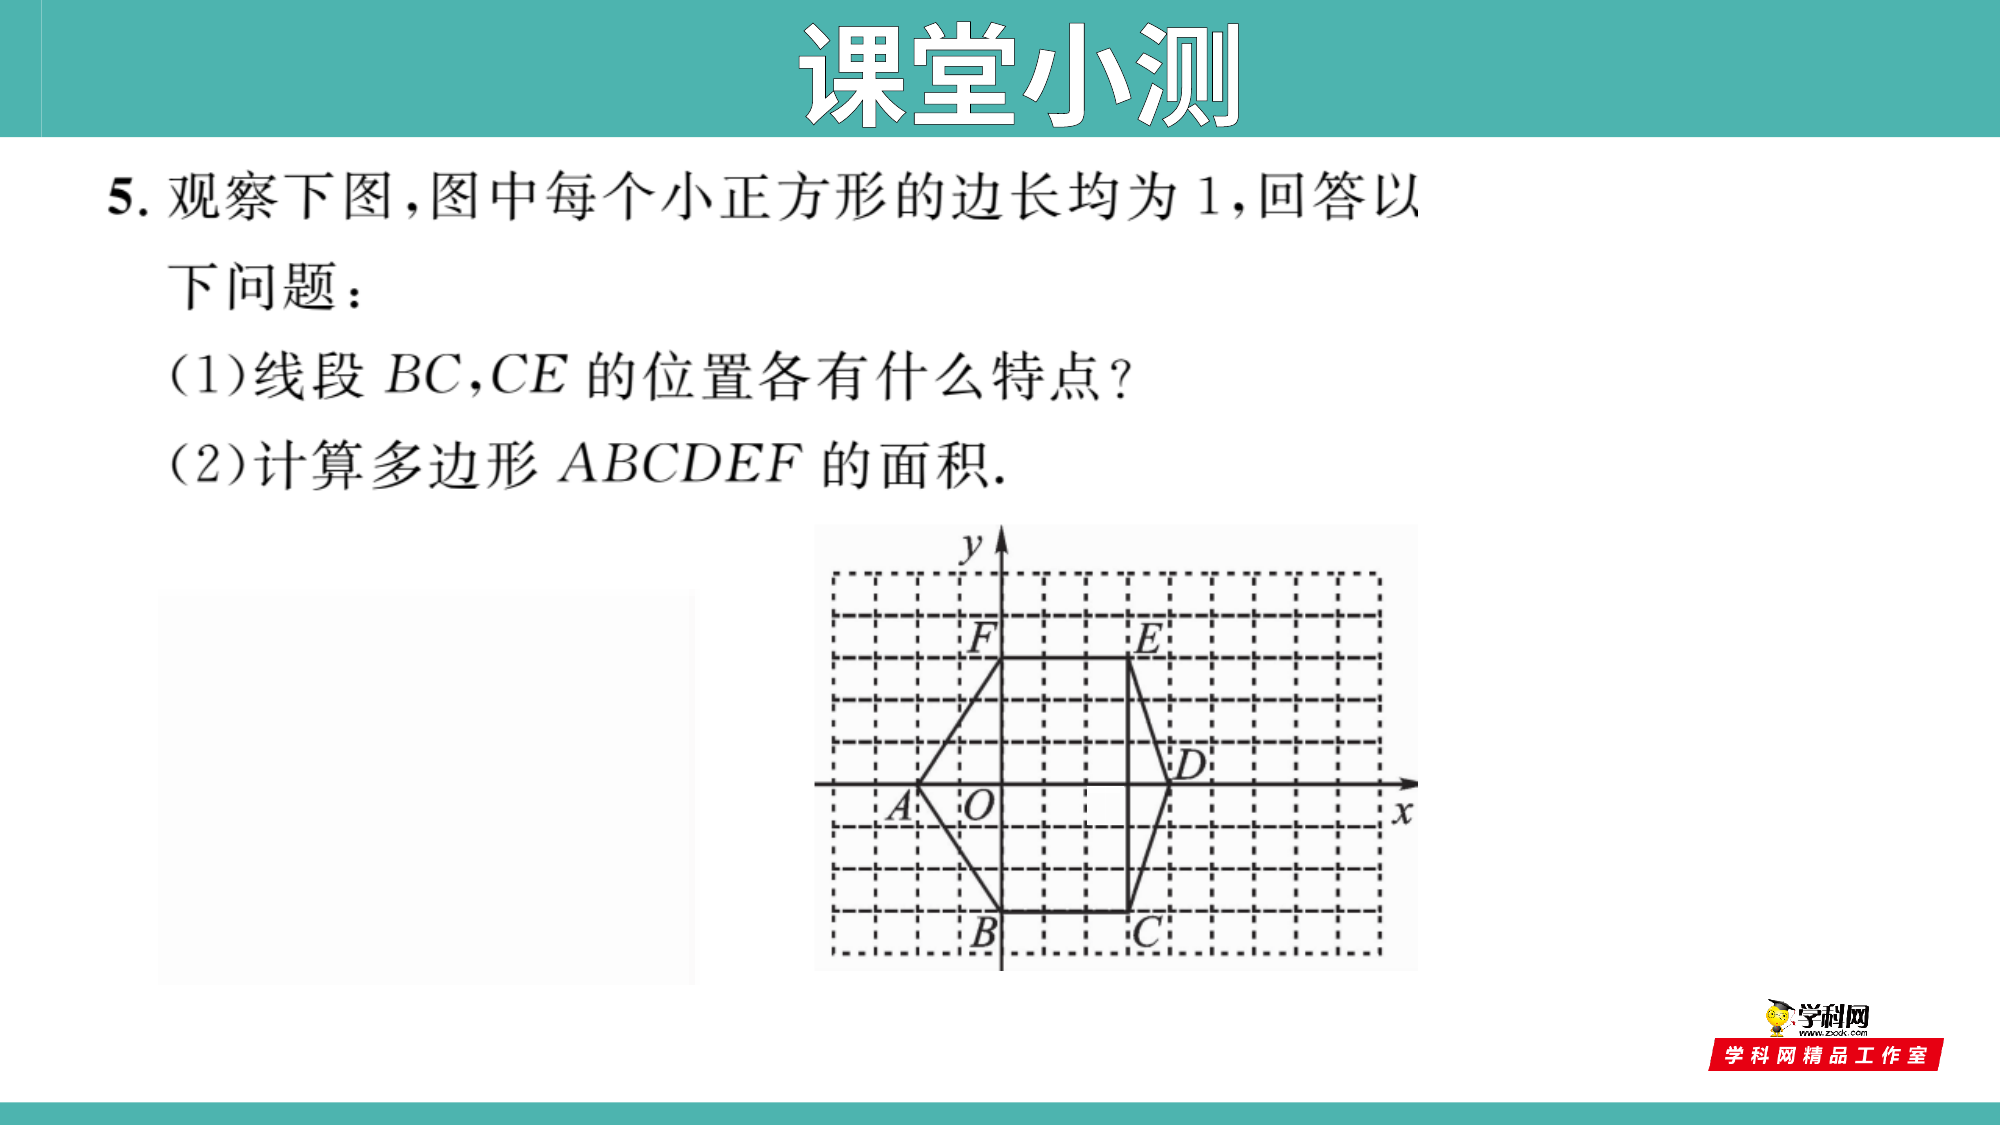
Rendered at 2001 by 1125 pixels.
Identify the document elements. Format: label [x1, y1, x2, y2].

text_box [0, 1100, 2000, 1125]
picture [81, 154, 1418, 985]
text_box [0, 0, 2000, 138]
picture [1708, 1038, 1944, 1071]
picture [1766, 999, 1869, 1037]
